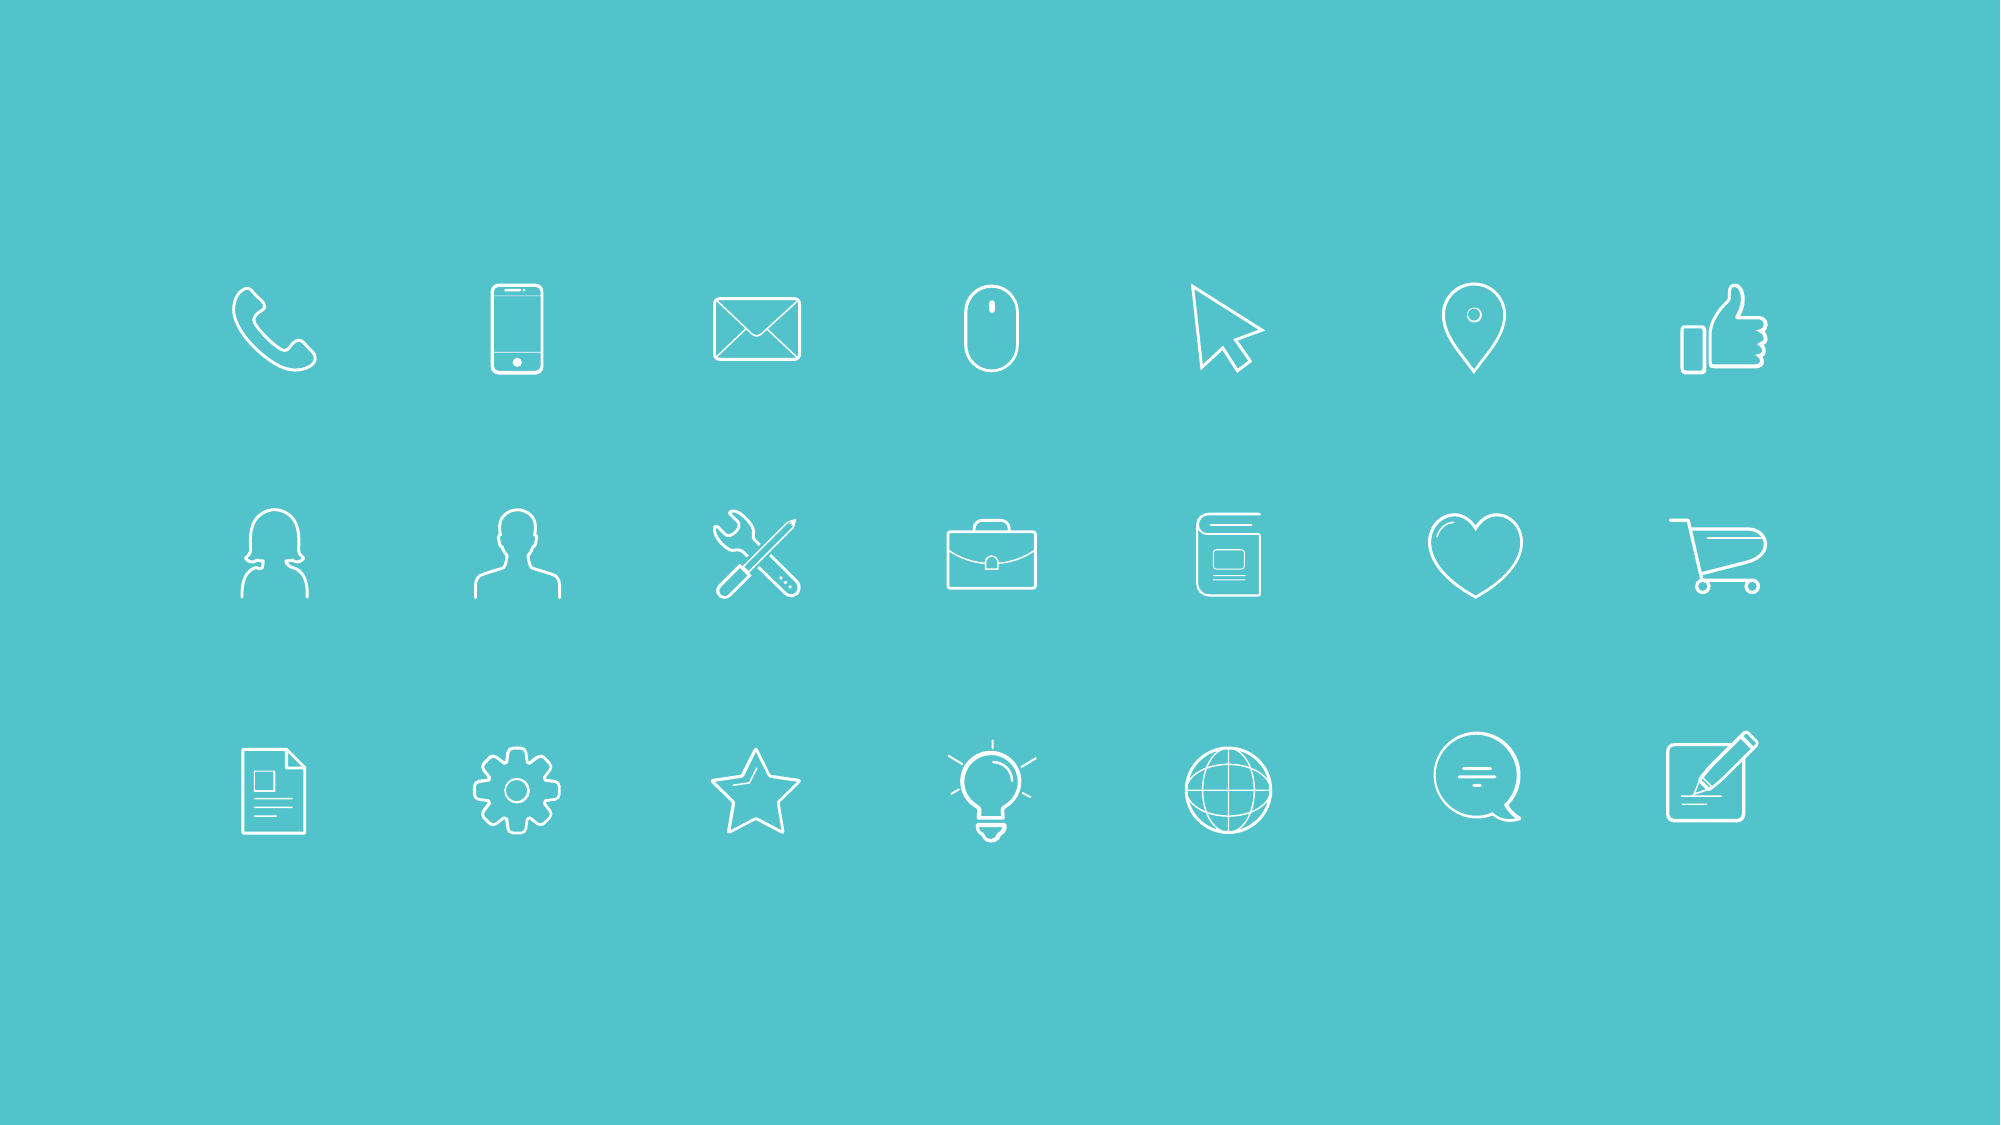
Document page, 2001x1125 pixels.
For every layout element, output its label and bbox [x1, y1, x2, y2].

text_box [0, 0, 2000, 1125]
text_box [964, 284, 1019, 373]
text_box [240, 508, 309, 599]
text_box [474, 508, 562, 600]
text_box [1196, 512, 1261, 597]
text_box [757, 554, 801, 598]
text_box [1433, 731, 1522, 822]
text_box [1666, 730, 1759, 823]
text_box [713, 509, 761, 558]
text_box [1680, 325, 1707, 375]
text_box [1441, 282, 1506, 375]
text_box [232, 286, 317, 372]
text_box [710, 747, 801, 834]
text_box [713, 297, 802, 361]
text_box [472, 746, 561, 835]
text_box [947, 739, 1022, 820]
text_box [1021, 791, 1032, 799]
text_box [1190, 283, 1266, 373]
text_box [716, 518, 797, 599]
text_box [1428, 513, 1523, 599]
text_box [490, 283, 544, 375]
text_box [975, 822, 1007, 843]
text_box [946, 518, 1037, 590]
text_box [1184, 746, 1273, 834]
text_box [1708, 283, 1768, 369]
text_box [241, 747, 307, 835]
text_box [1020, 757, 1037, 768]
text_box [1668, 518, 1768, 595]
